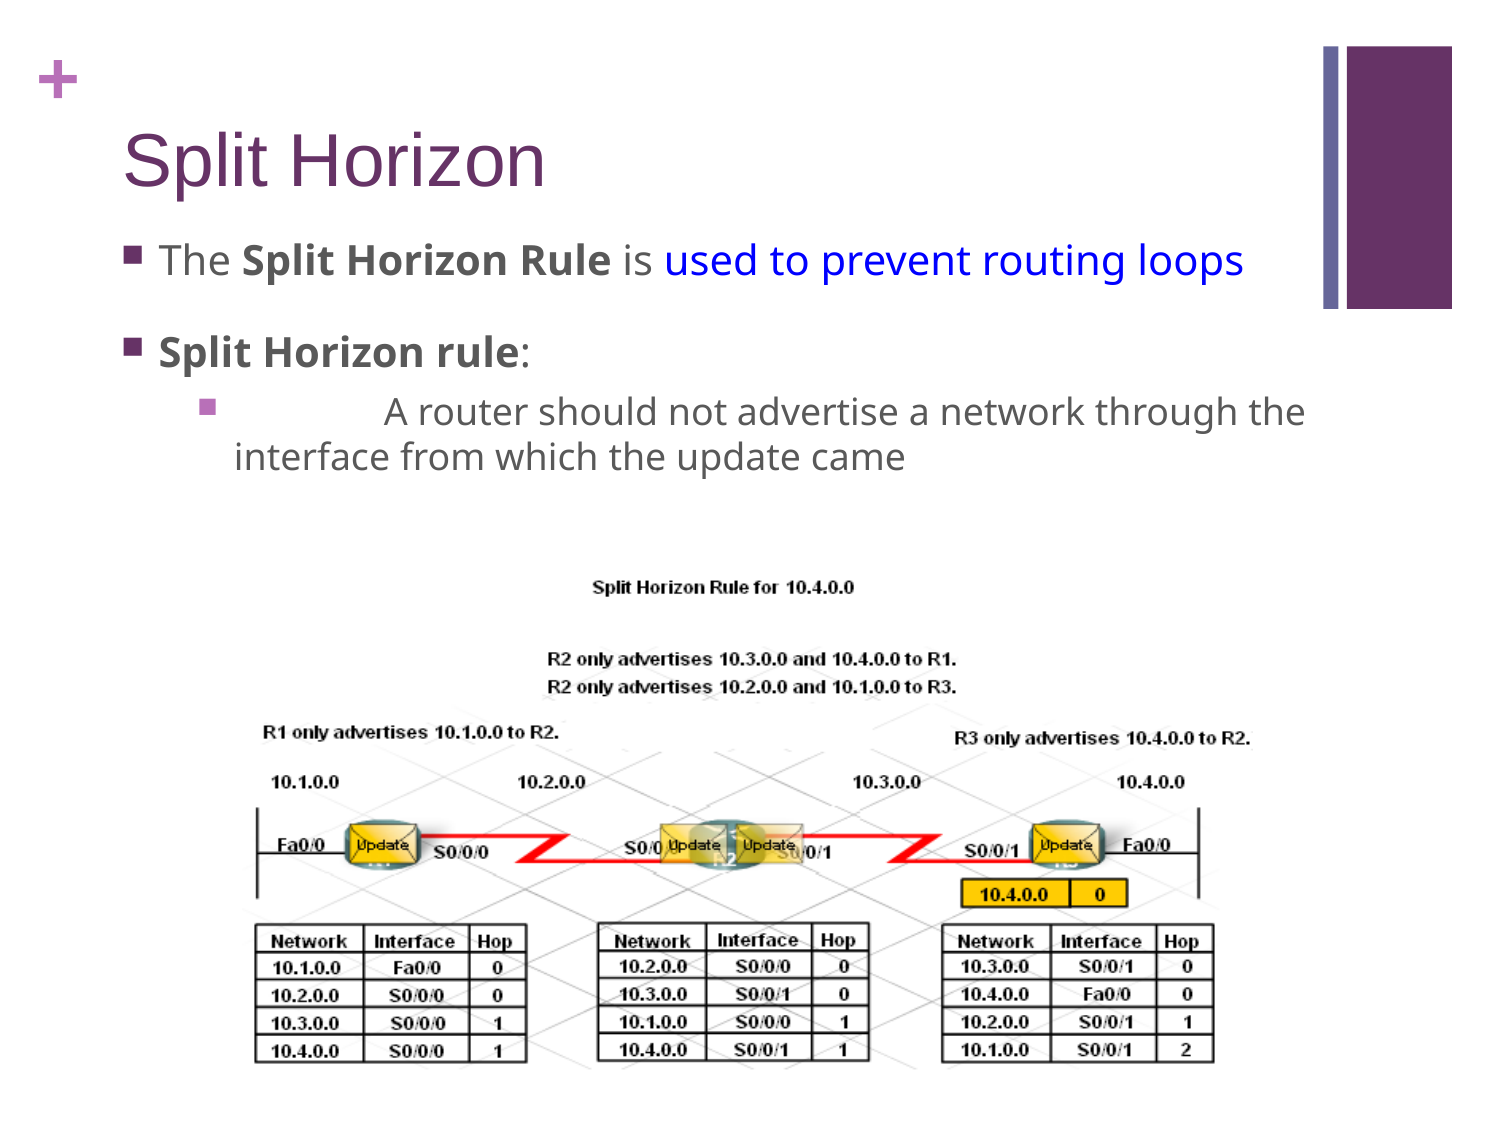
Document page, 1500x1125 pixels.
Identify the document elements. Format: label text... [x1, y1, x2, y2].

title Split Horizon [107, 104, 1444, 242]
list The Split Horizon Rule is used to prevent routing loops Split Horizon rule: A router should not advertise a network through the interface from which the update came [106, 226, 1409, 813]
picture [241, 574, 1254, 1075]
